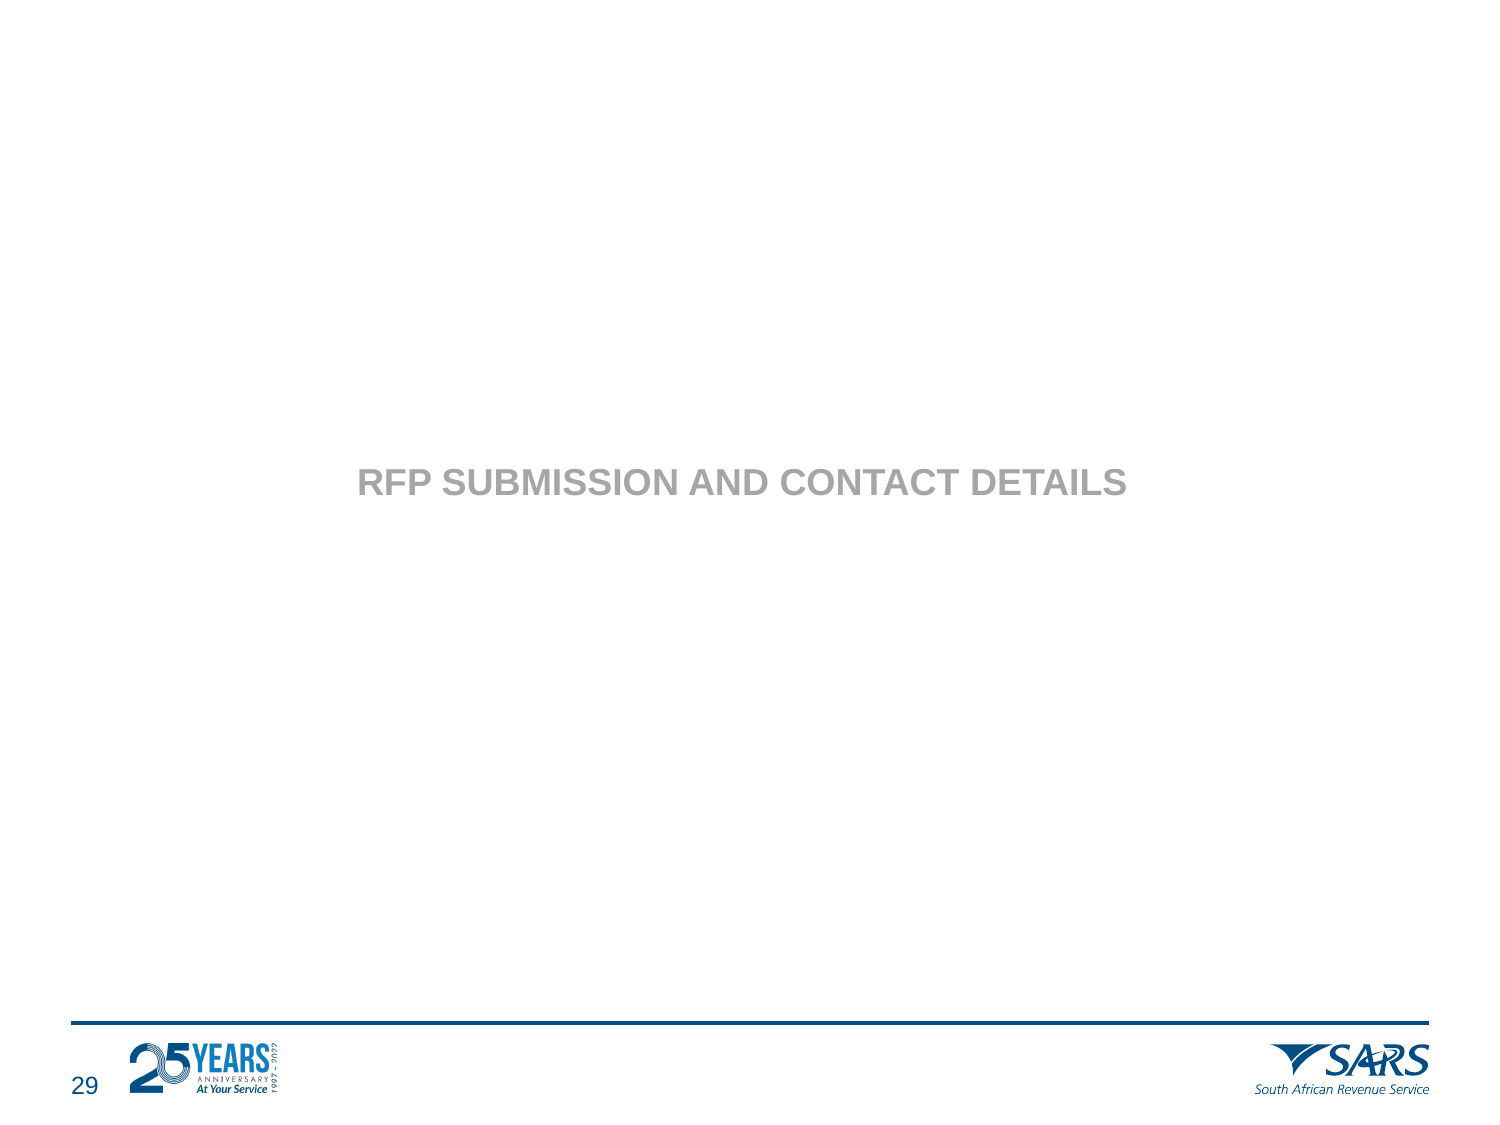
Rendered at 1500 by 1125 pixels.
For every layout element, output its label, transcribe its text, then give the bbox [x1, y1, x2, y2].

slide_number 28 [56, 1054, 394, 1115]
list RFP SUBMISSION AND CONTACT DETAILS [55, 450, 1430, 563]
